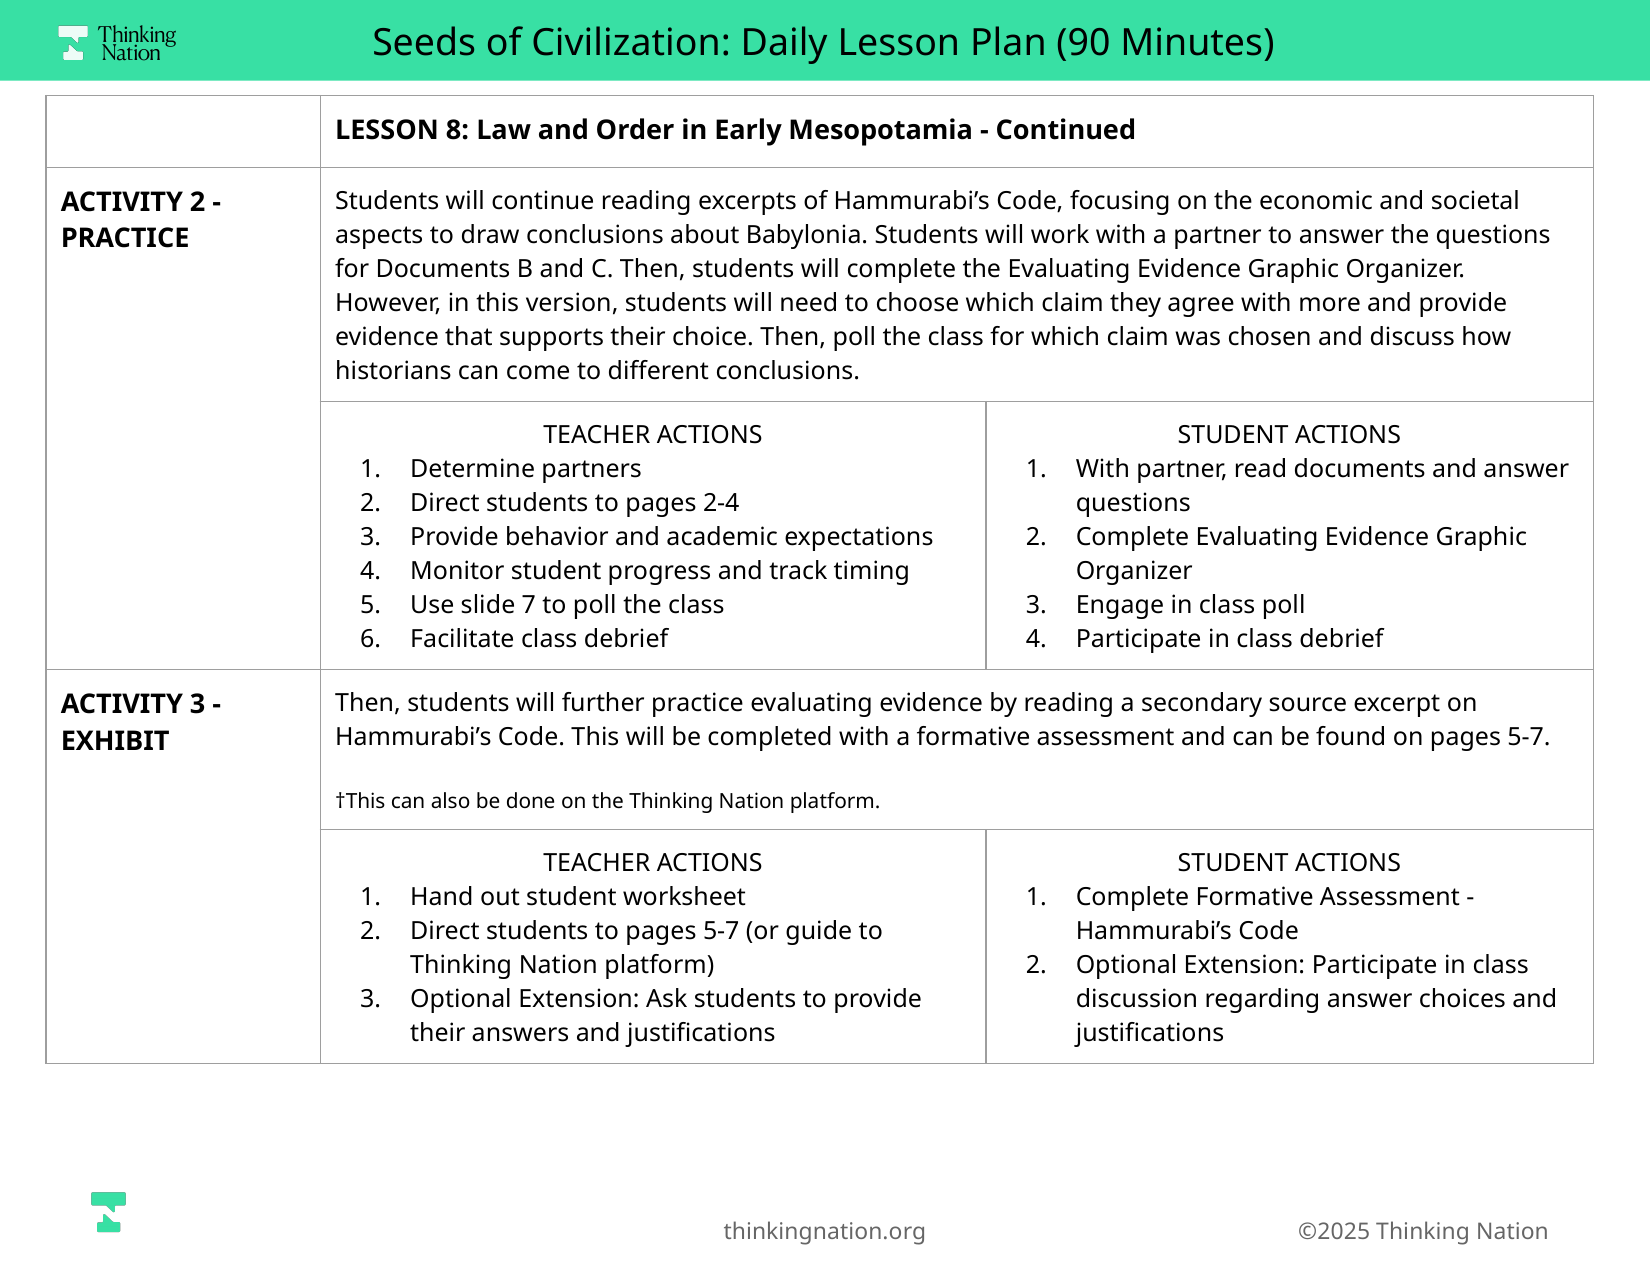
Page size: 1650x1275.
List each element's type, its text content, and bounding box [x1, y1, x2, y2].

table_cell Students will continue reading excerpts of Hammurabi’s Code, focusing on the economic and societal aspects to draw conclusions about Babylonia. Students will work with a partner to answer the questions for Documents B and C. Then, students will complete the Evaluating Evidence Graphic Organizer. However, in this version, students will need to choose which claim they agree with more and provide evidence that supports their choice. Then, poll the class for which claim was chosen and discuss how historians can come to different conclusions. [321, 168, 1593, 401]
table_cell ACTIVITY 2 - PRACTICE [47, 168, 320, 669]
table_cell STUDENT ACTIONS With partner, read documents and answer questions Complete Evaluating Evidence Graphic Organizer Engage in class poll Participate in class debrief [987, 402, 1593, 669]
text_box Seeds of Civilization: Daily Lesson Plan (90 Minutes) [0, 0, 1650, 81]
table_header LESSON 8: Law and Order in Early Mesopotamia - Continued [321, 96, 1593, 167]
picture [80, 1184, 136, 1240]
text_box ©2025 Thinking Nation [1174, 1200, 1566, 1240]
table_header [47, 96, 320, 167]
table_cell TEACHER ACTIONS Hand out student worksheet Direct students to pages 5-7 (or guide to Thinking Nation platform) Optional Extension: Ask students to provide their answers and justifications [321, 830, 985, 1063]
text_box thinkingnation.org [629, 1200, 1021, 1240]
table_cell STUDENT ACTIONS Complete Formative Assessment - Hammurabi’s Code Optional Extension: Participate in class discussion regarding answer choices and justifications [987, 830, 1593, 1063]
table_cell Then, students will further practice evaluating evidence by reading a secondary source excerpt on Hammurabi’s Code. This will be completed with a formative assessment and can be found on pages 5-7. †This can also be done on the Thinking Nation platform. [321, 670, 1593, 829]
table_cell ACTIVITY 3 - EXHIBIT [47, 670, 320, 1063]
picture [45, 14, 180, 85]
table_cell TEACHER ACTIONS Determine partners Direct students to pages 2-4 Provide behavior and academic expectations Monitor student progress and track timing Use slide 7 to poll the class Facilitate class debrief [321, 402, 985, 669]
